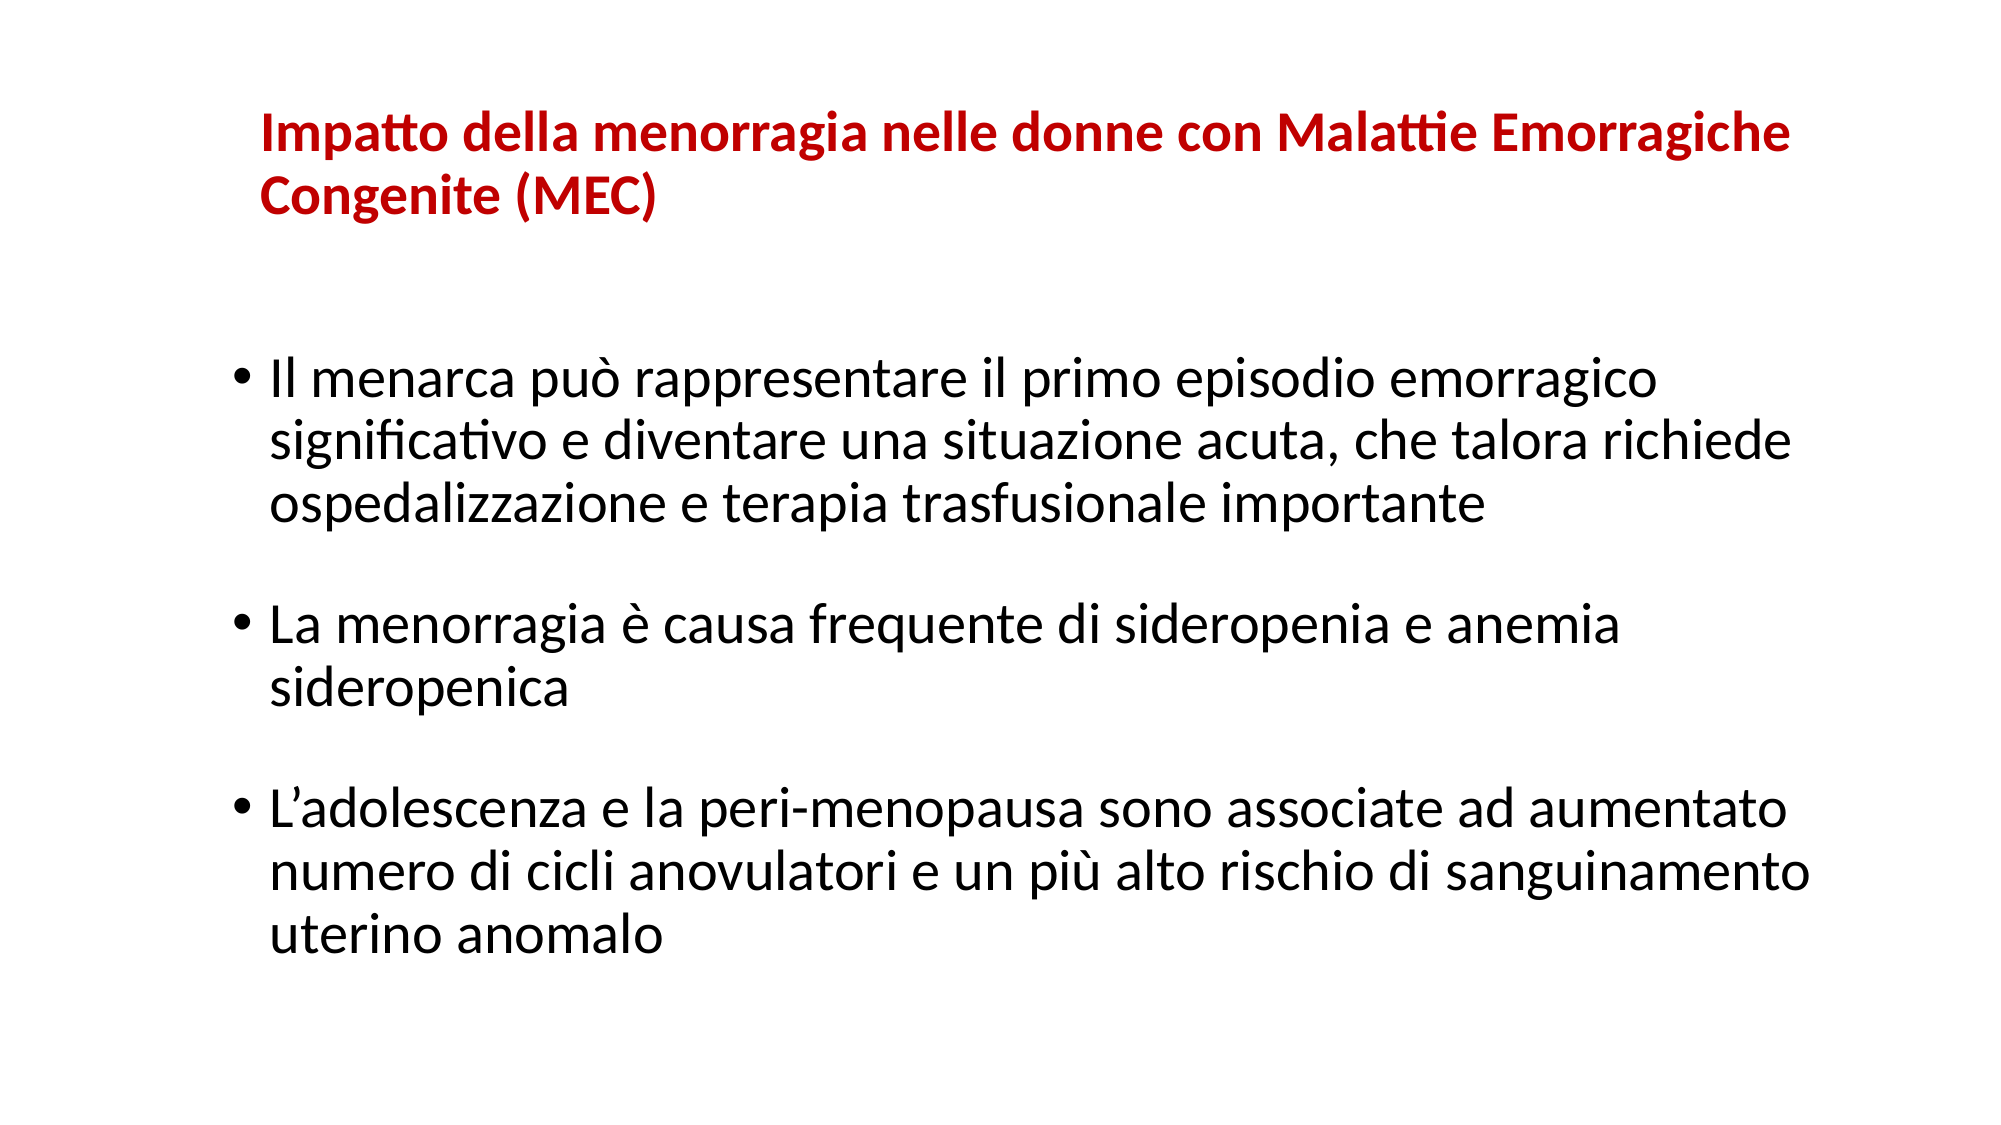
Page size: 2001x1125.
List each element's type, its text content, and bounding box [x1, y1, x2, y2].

title Impatto della menorragia nelle donne con Malattie Emorragiche Congenite (MEC) [245, 94, 1930, 235]
list Il menarca può rappresentare il primo episodio emorragico significativo e diventare una situazione acuta, che talora richiede ospedalizzazione e terapia trasfusionale importante La menorragia è causa frequente di sideropenia e anemia sideropenica L’adolescenza e la peri-menopausa sono associate ad aumentato numero di cicli anovulatori e un più alto rischio di sanguinamento uterino anomalo [217, 339, 1859, 1069]
